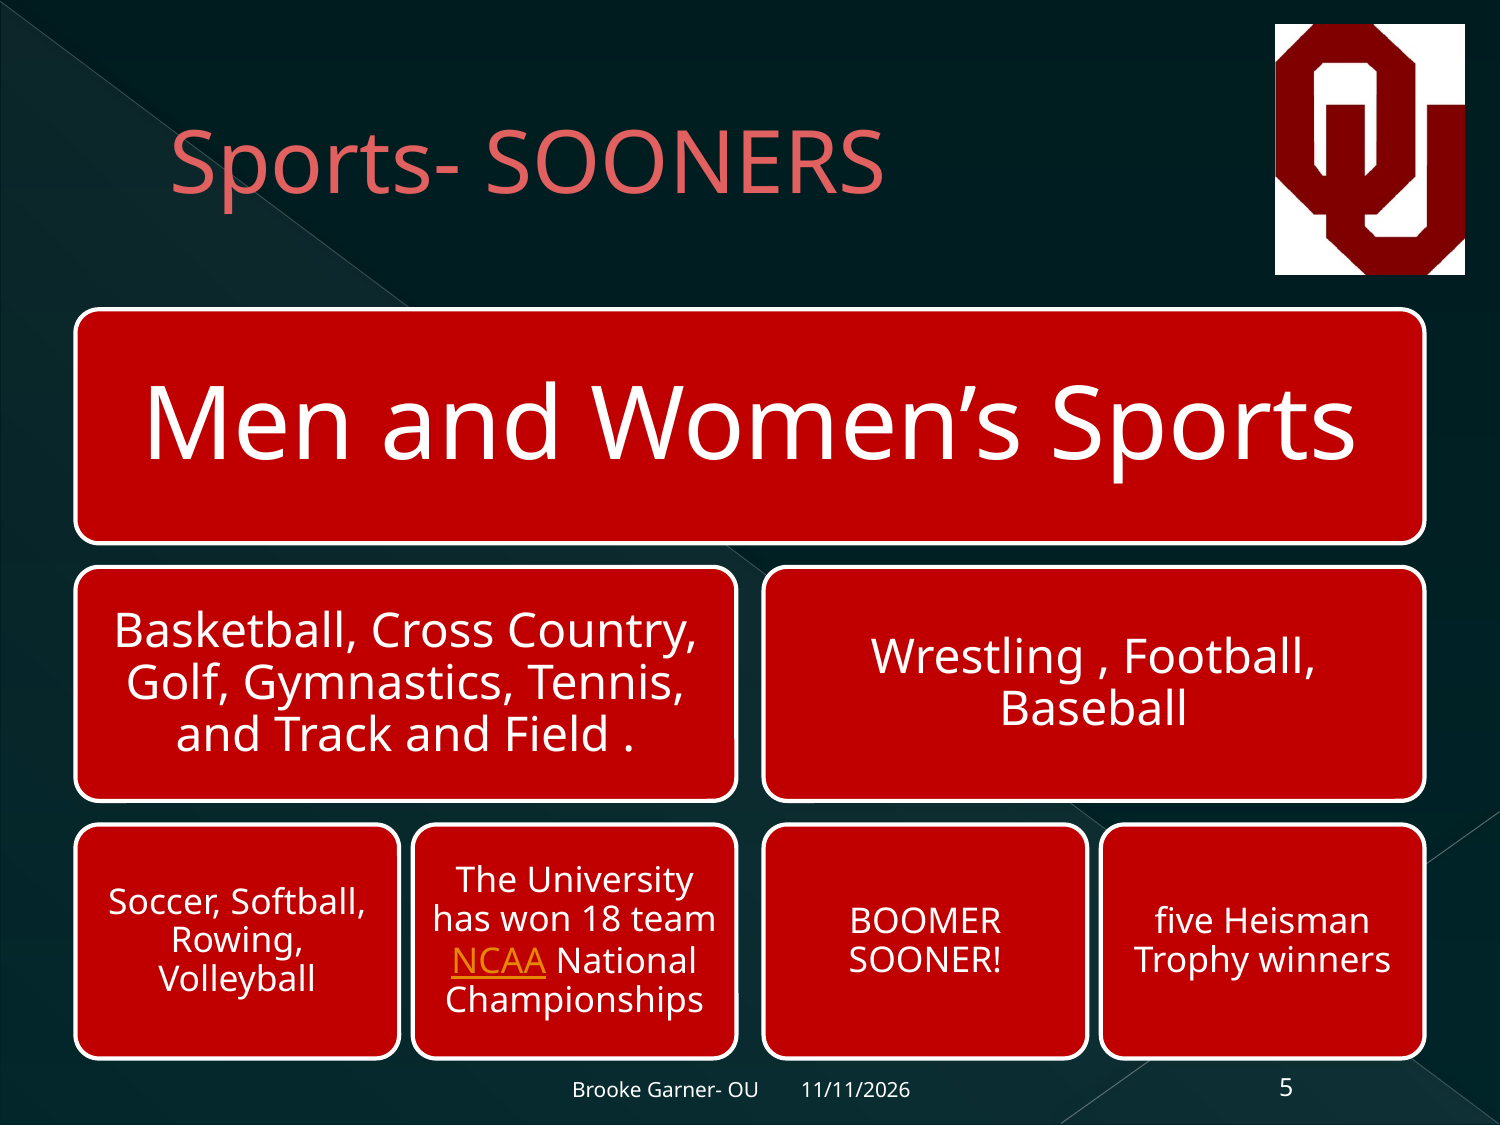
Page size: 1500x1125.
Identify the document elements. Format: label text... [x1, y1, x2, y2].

picture [1274, 24, 1465, 276]
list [74, 308, 1426, 1060]
footer Brooke Garner- OU [75, 1063, 774, 1113]
slide_number 5 [1245, 1063, 1328, 1113]
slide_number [786, 1062, 1136, 1113]
title Sports- SOONERS [75, 43, 1268, 274]
